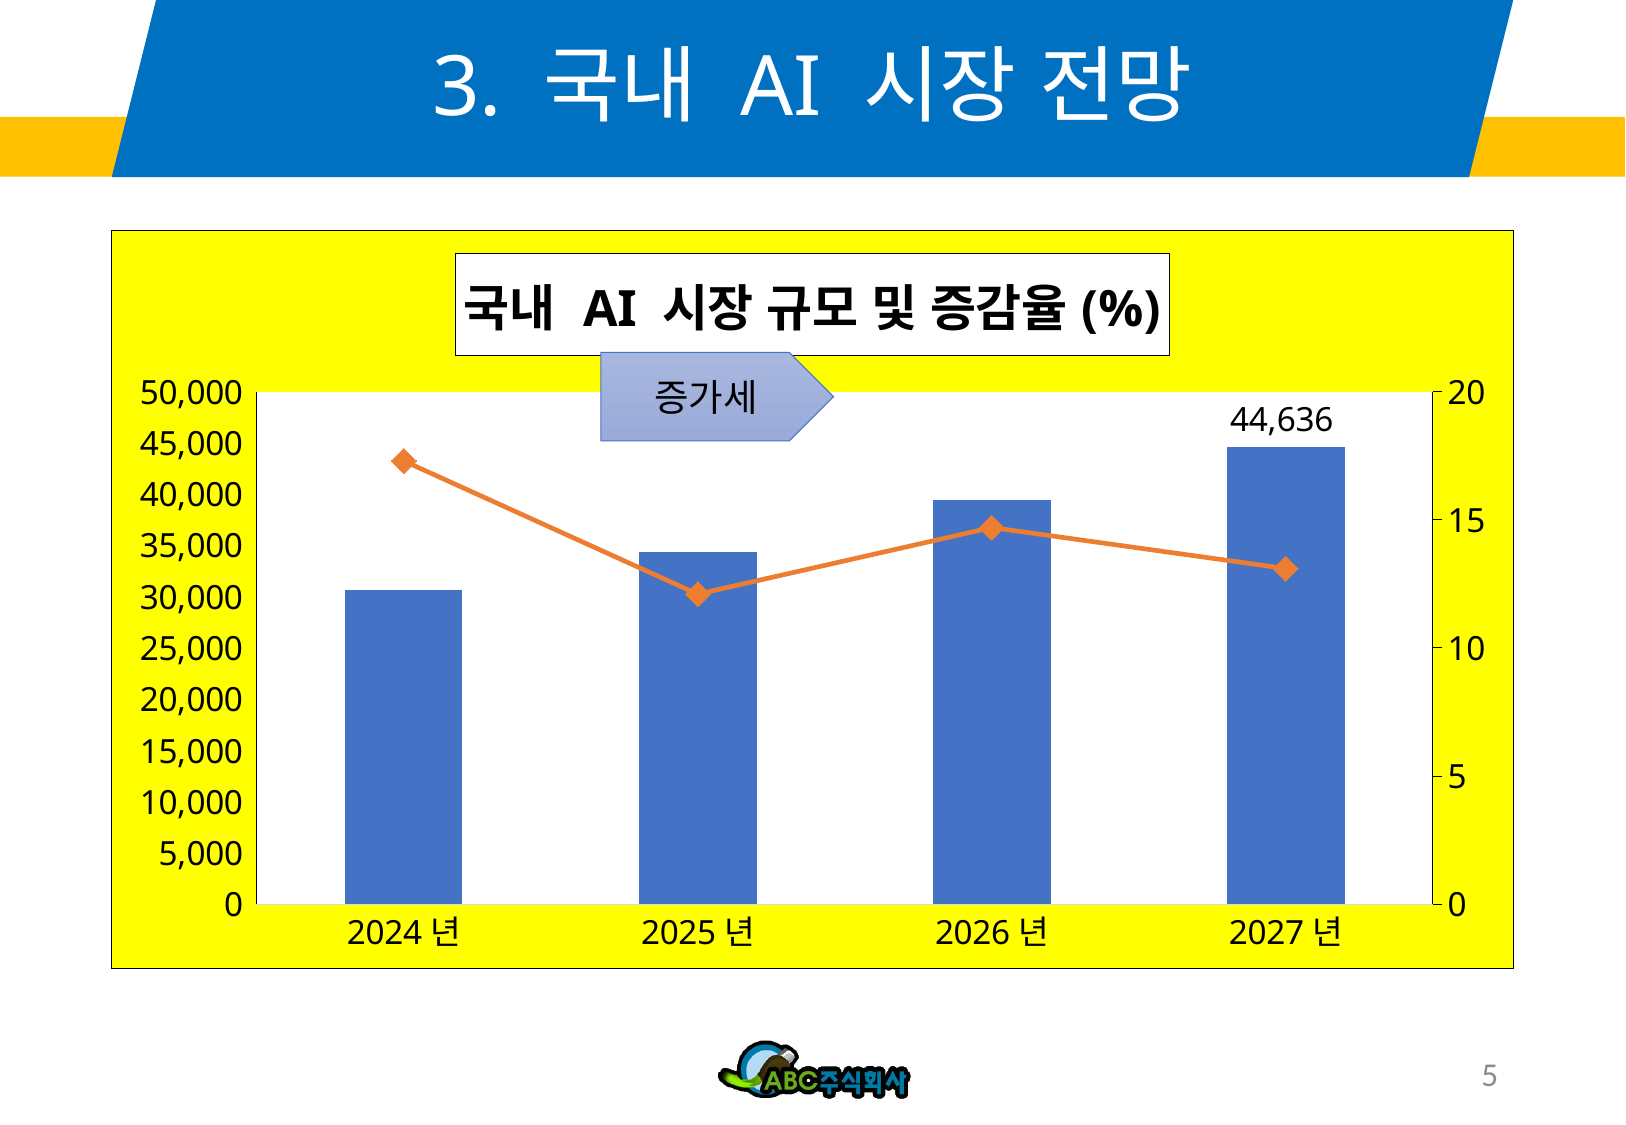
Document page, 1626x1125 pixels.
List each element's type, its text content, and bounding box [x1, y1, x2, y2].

title 3. 국내 AI 시장 전망 [0, 0, 1625, 177]
picture [709, 1034, 916, 1103]
slide_number 5 [1147, 1042, 1514, 1103]
chart [111, 230, 1514, 969]
